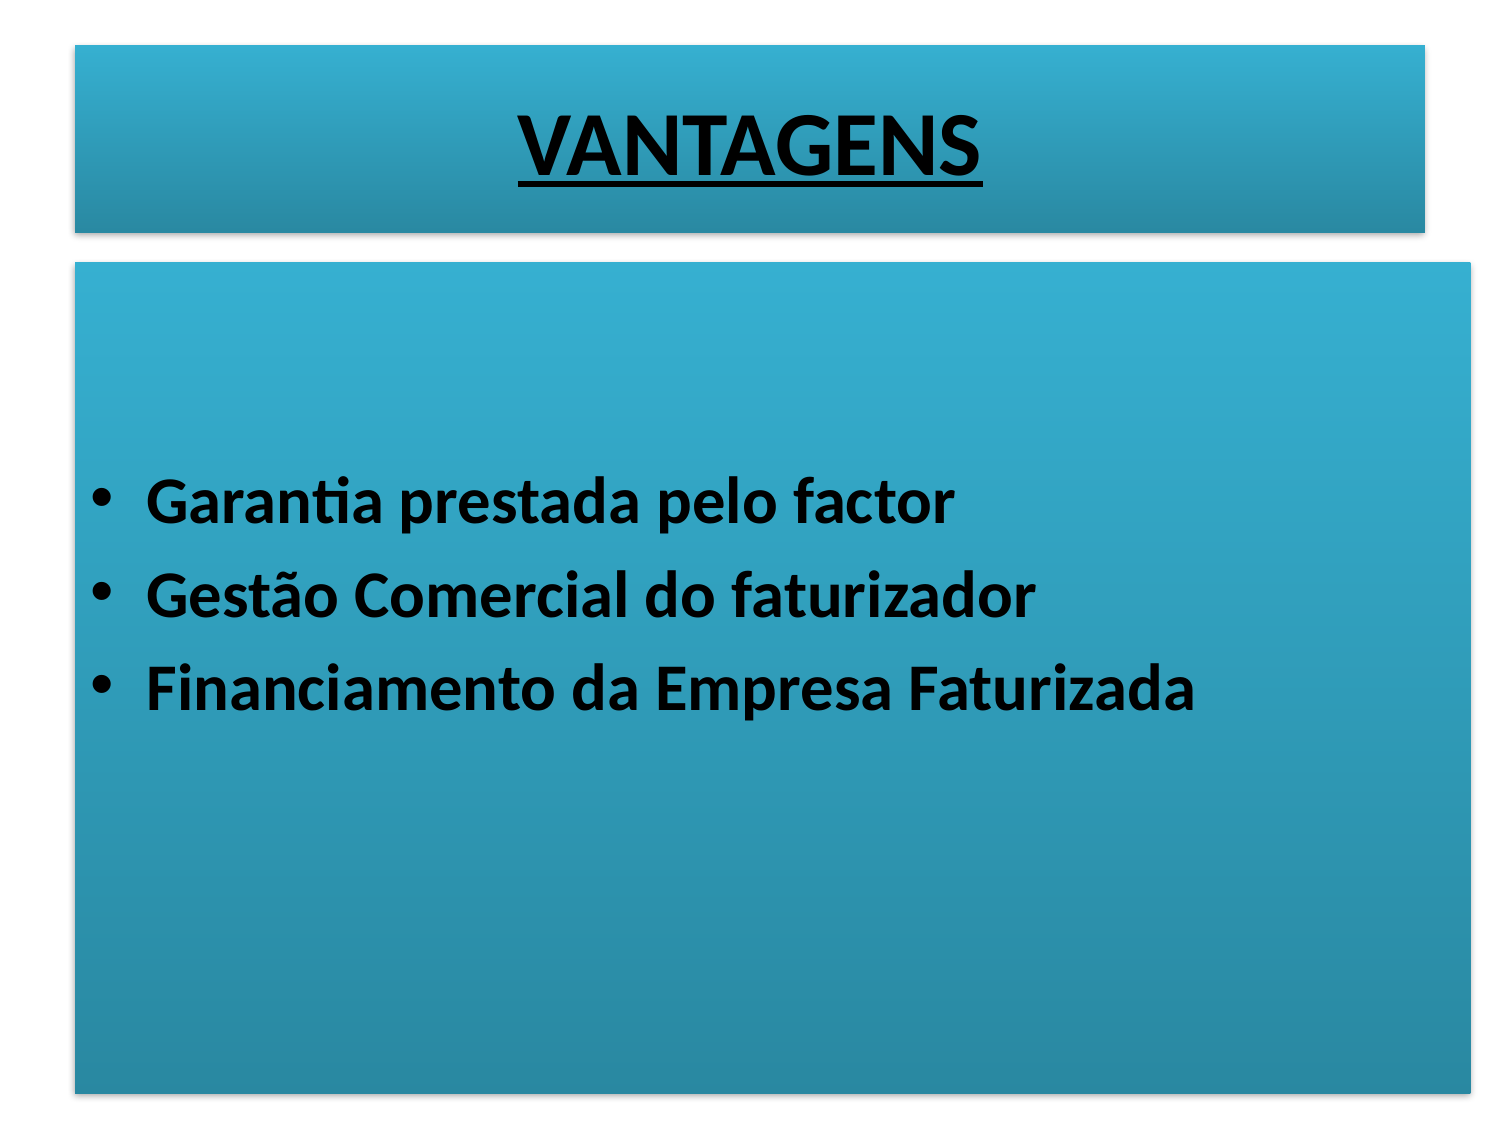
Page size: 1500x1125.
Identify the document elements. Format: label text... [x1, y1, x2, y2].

title VANTAGENS [75, 45, 1425, 233]
text_box Garantia prestada pelo factor Gestão Comercial do faturizador Financiamento da Empresa Faturizada [75, 262, 1471, 1094]
